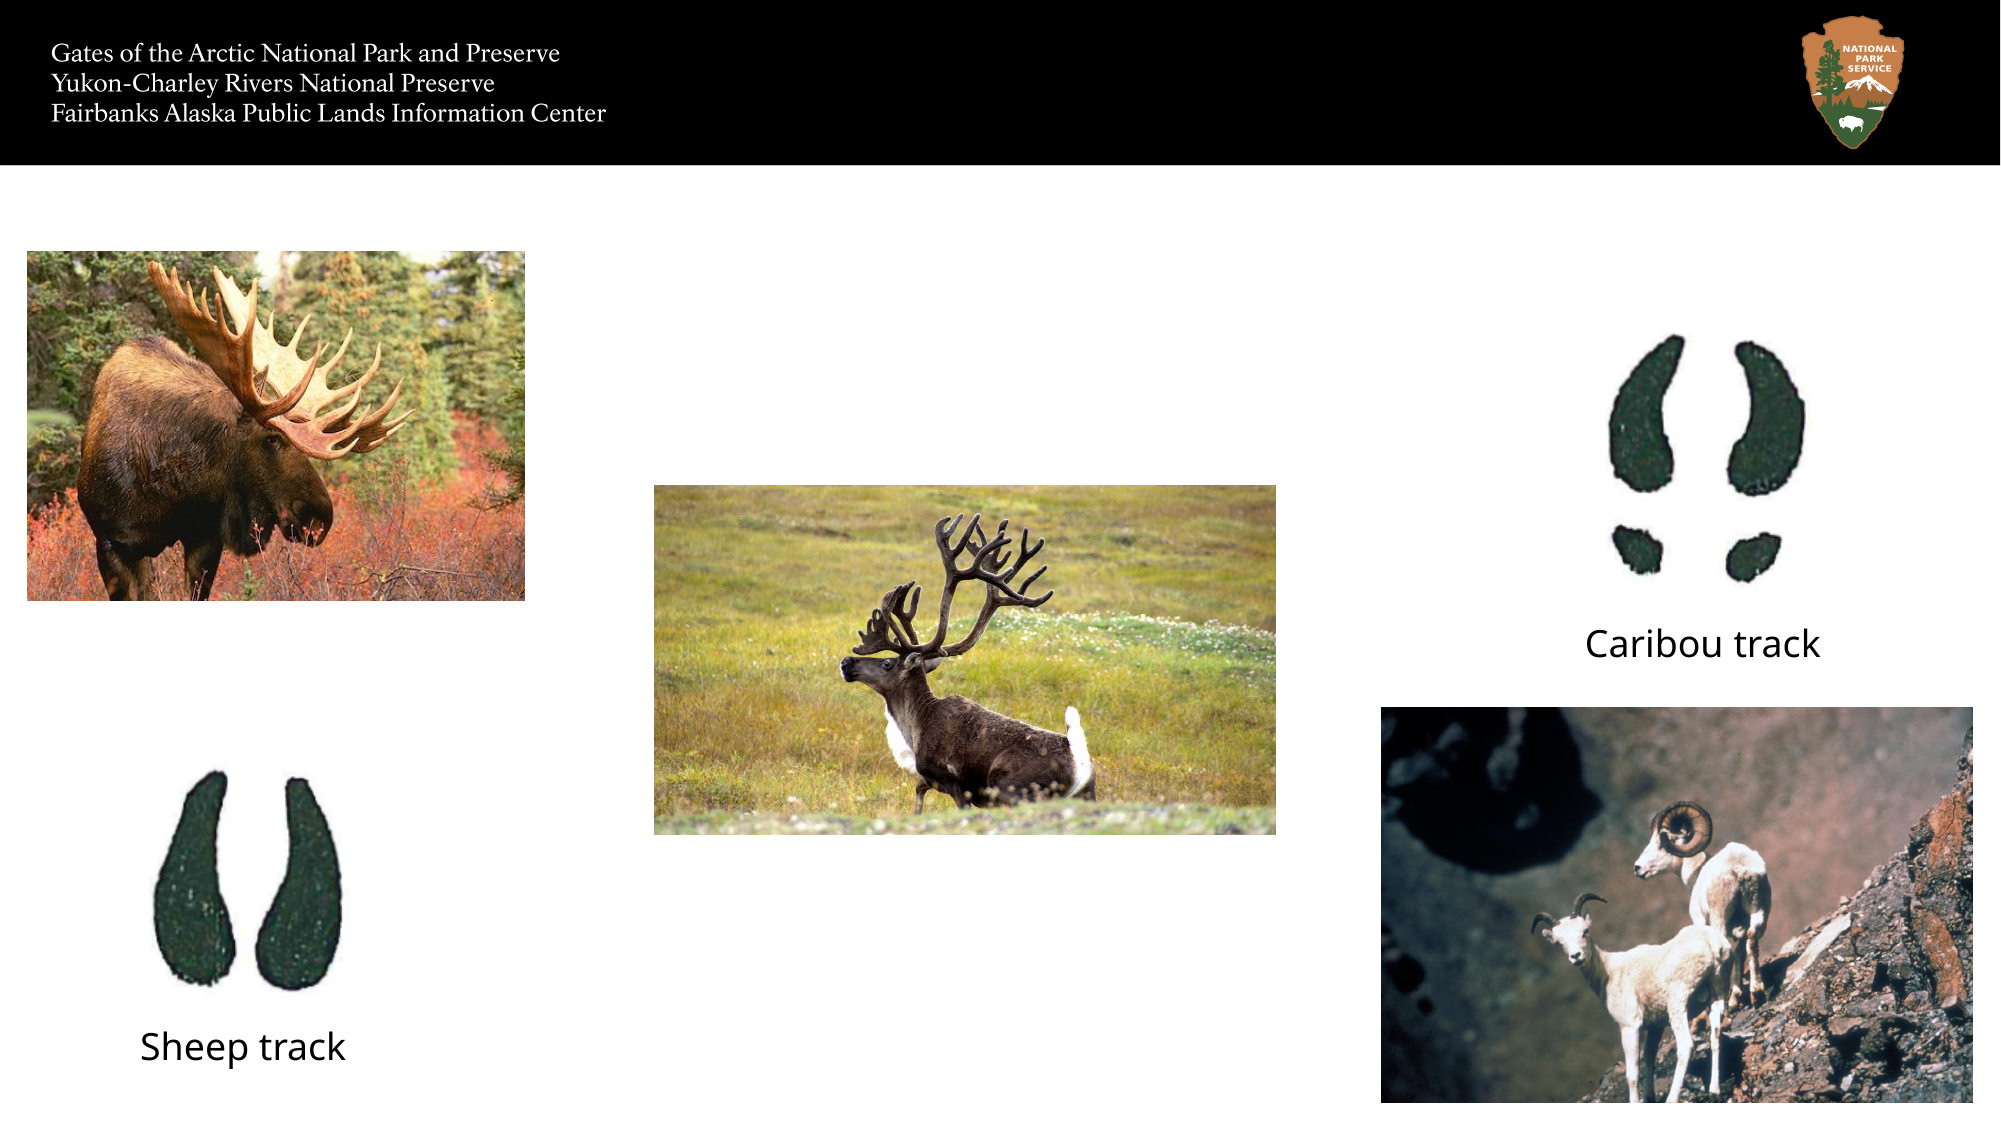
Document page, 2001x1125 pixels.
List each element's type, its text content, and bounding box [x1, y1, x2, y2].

text_box Caribou track [1487, 612, 1919, 673]
picture [0, 0, 2001, 1125]
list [27, 251, 525, 602]
text_box Sheep track [27, 1015, 459, 1076]
